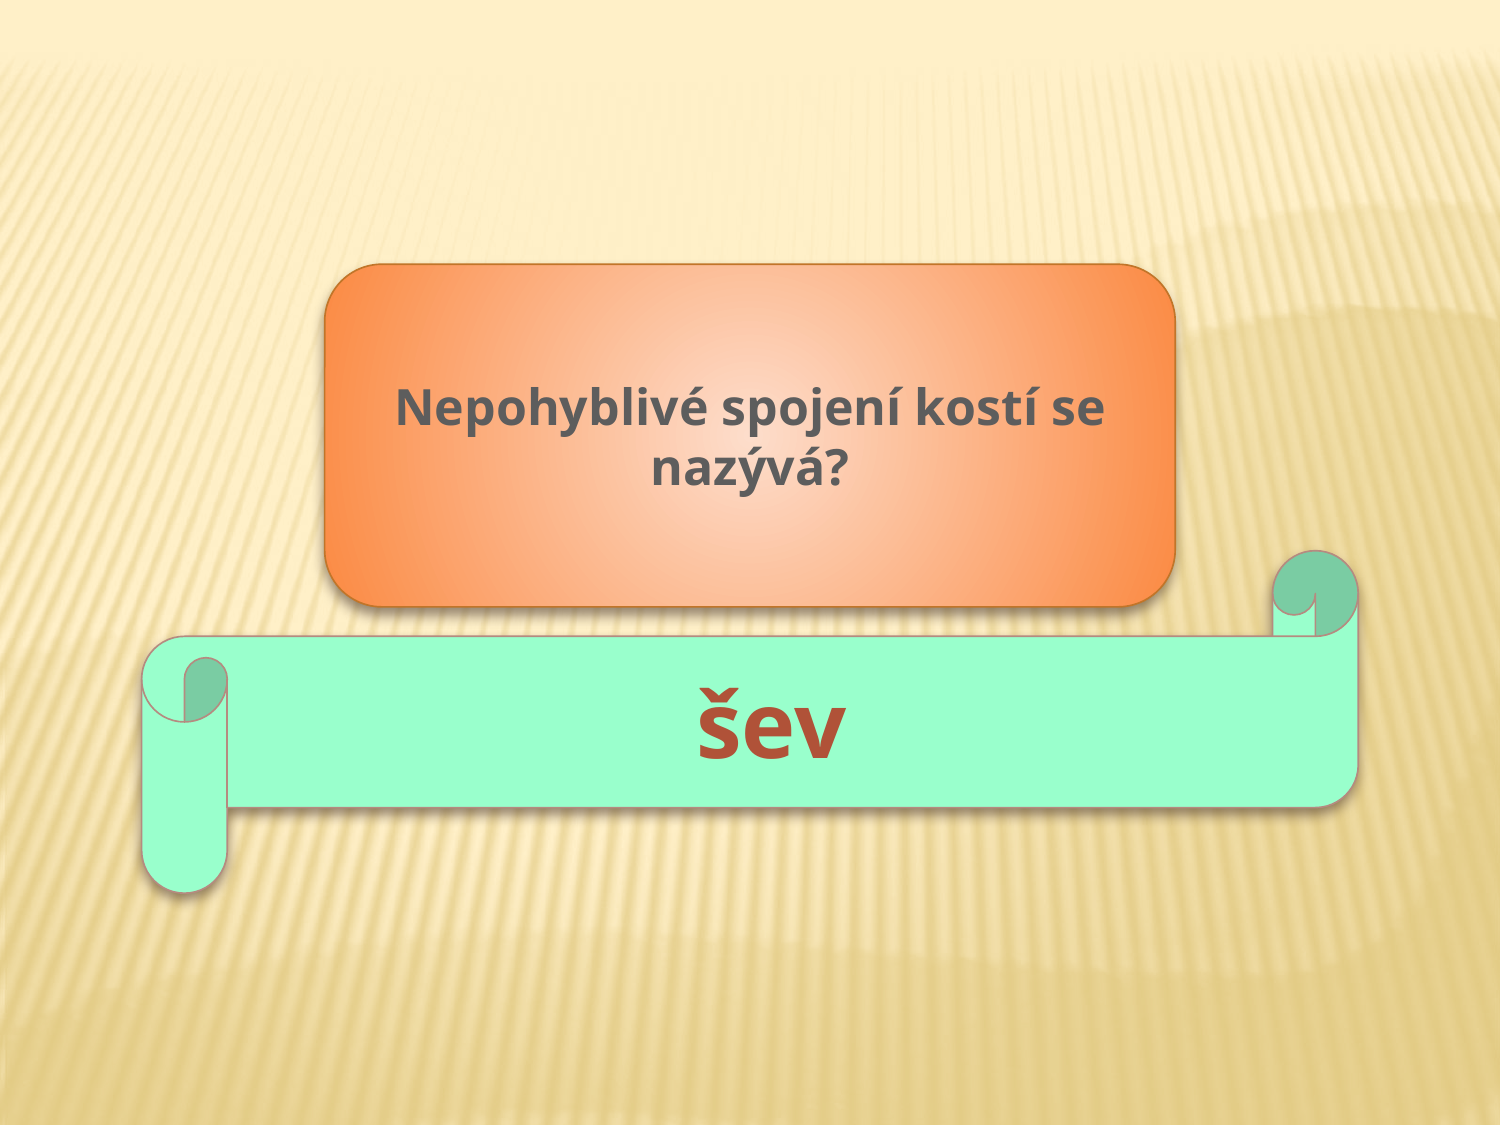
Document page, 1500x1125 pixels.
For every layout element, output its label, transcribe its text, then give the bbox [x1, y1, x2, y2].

text_box Nepohyblivé spojení kostí se nazývá? [323, 263, 1177, 608]
text_box šev [140, 549, 1360, 895]
